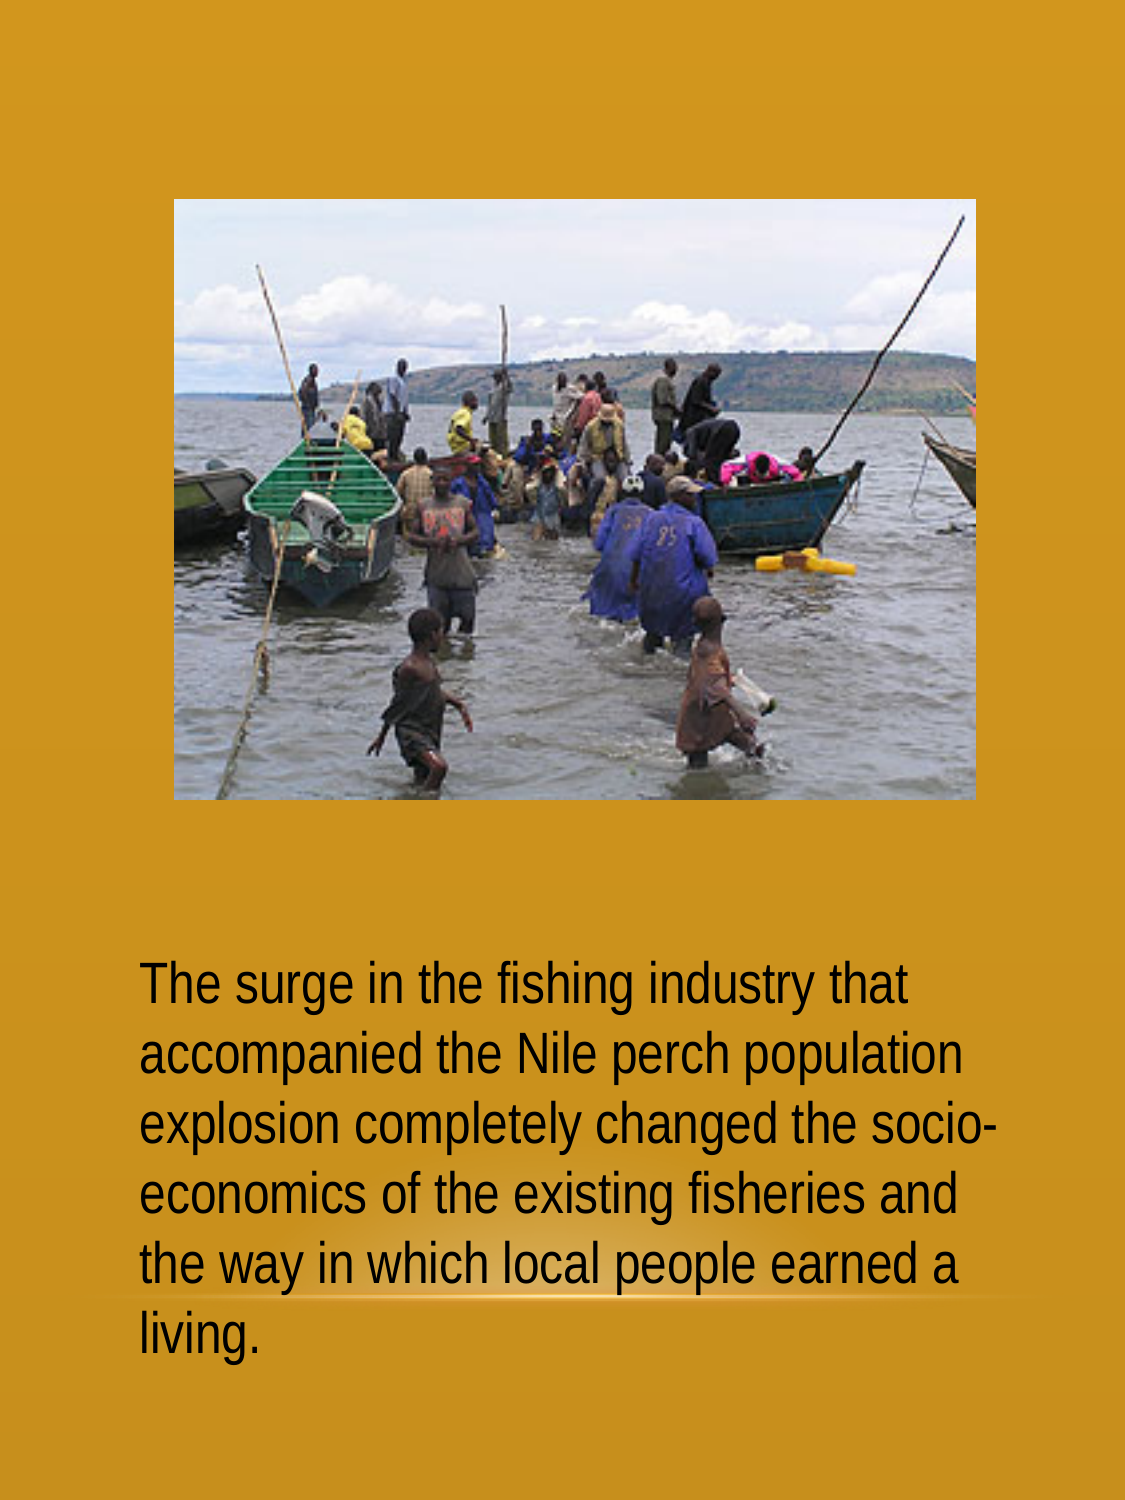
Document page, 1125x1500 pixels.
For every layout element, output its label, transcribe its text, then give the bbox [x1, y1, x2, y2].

text_box The surge in the fishing industry that accompanied the Nile perch population explosion completely changed the socio-economics of the existing fisheries and the way in which local people earned a living. [124, 937, 1025, 1443]
picture [0, 0, 1125, 1500]
